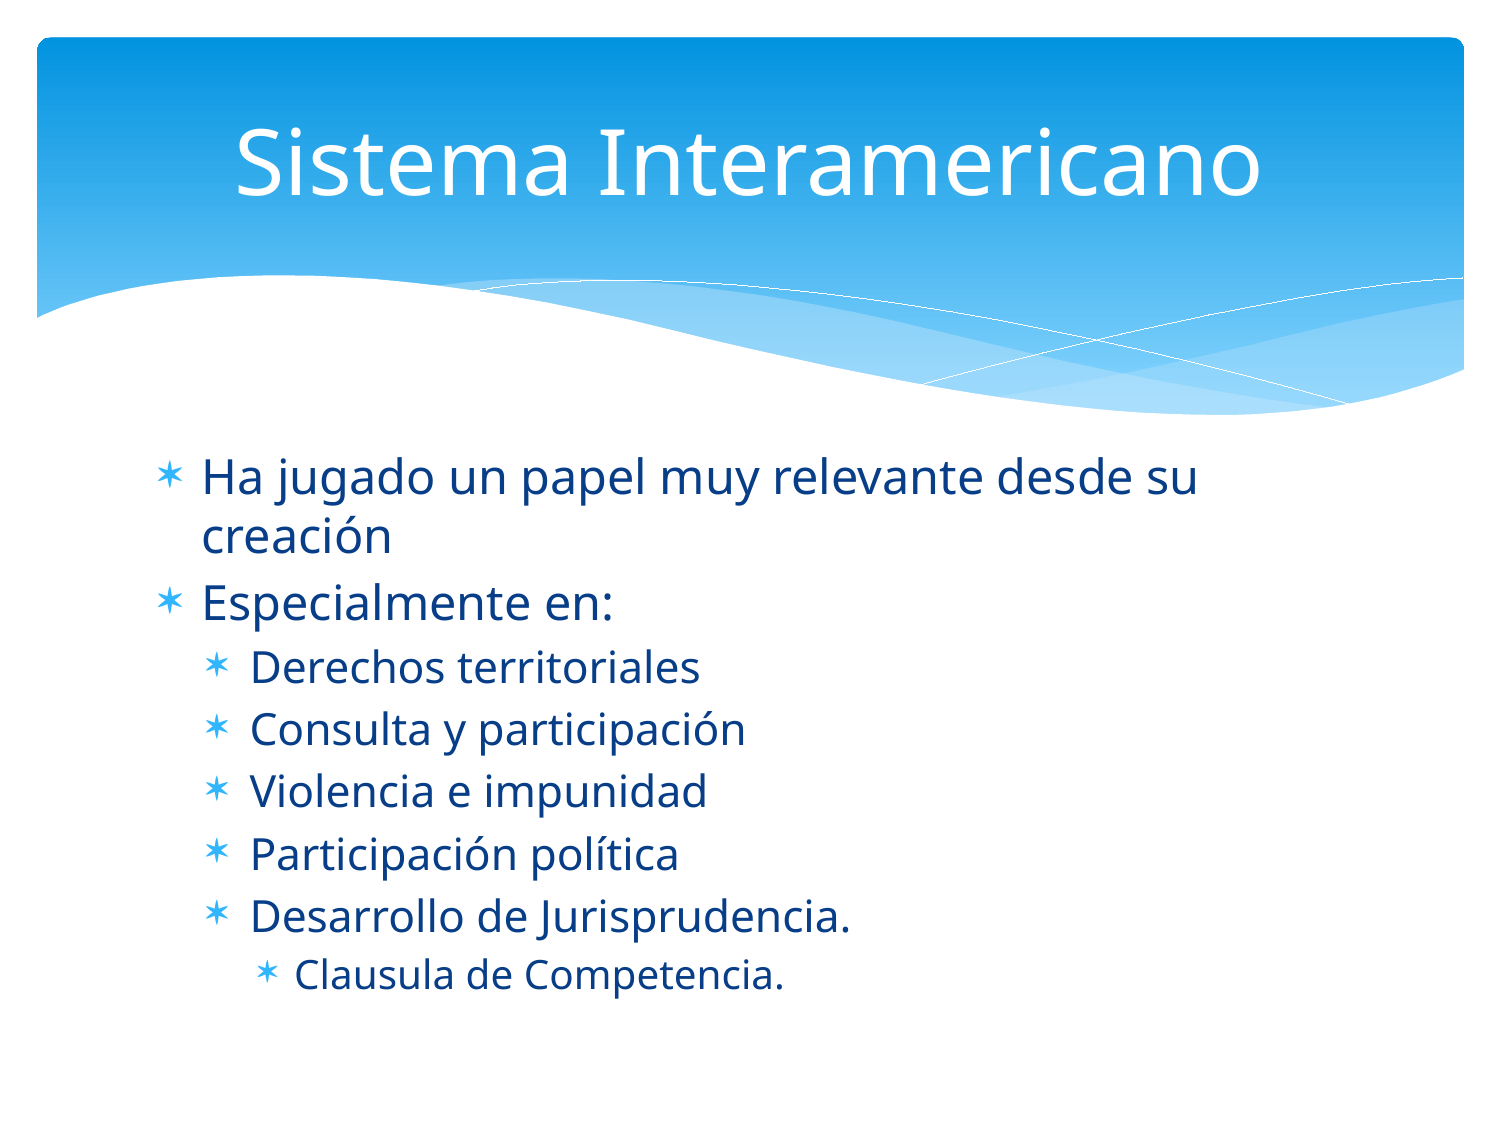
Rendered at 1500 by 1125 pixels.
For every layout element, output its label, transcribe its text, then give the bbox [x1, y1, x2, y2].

title Sistema Interamericano [75, 55, 1425, 261]
list Ha jugado un papel muy relevante desde su creación Especialmente en: Derechos territoriales Consulta y participación Violencia e impunidad Participación política Desarrollo de Jurisprudencia. Clausula de Competencia. [143, 438, 1359, 1005]
